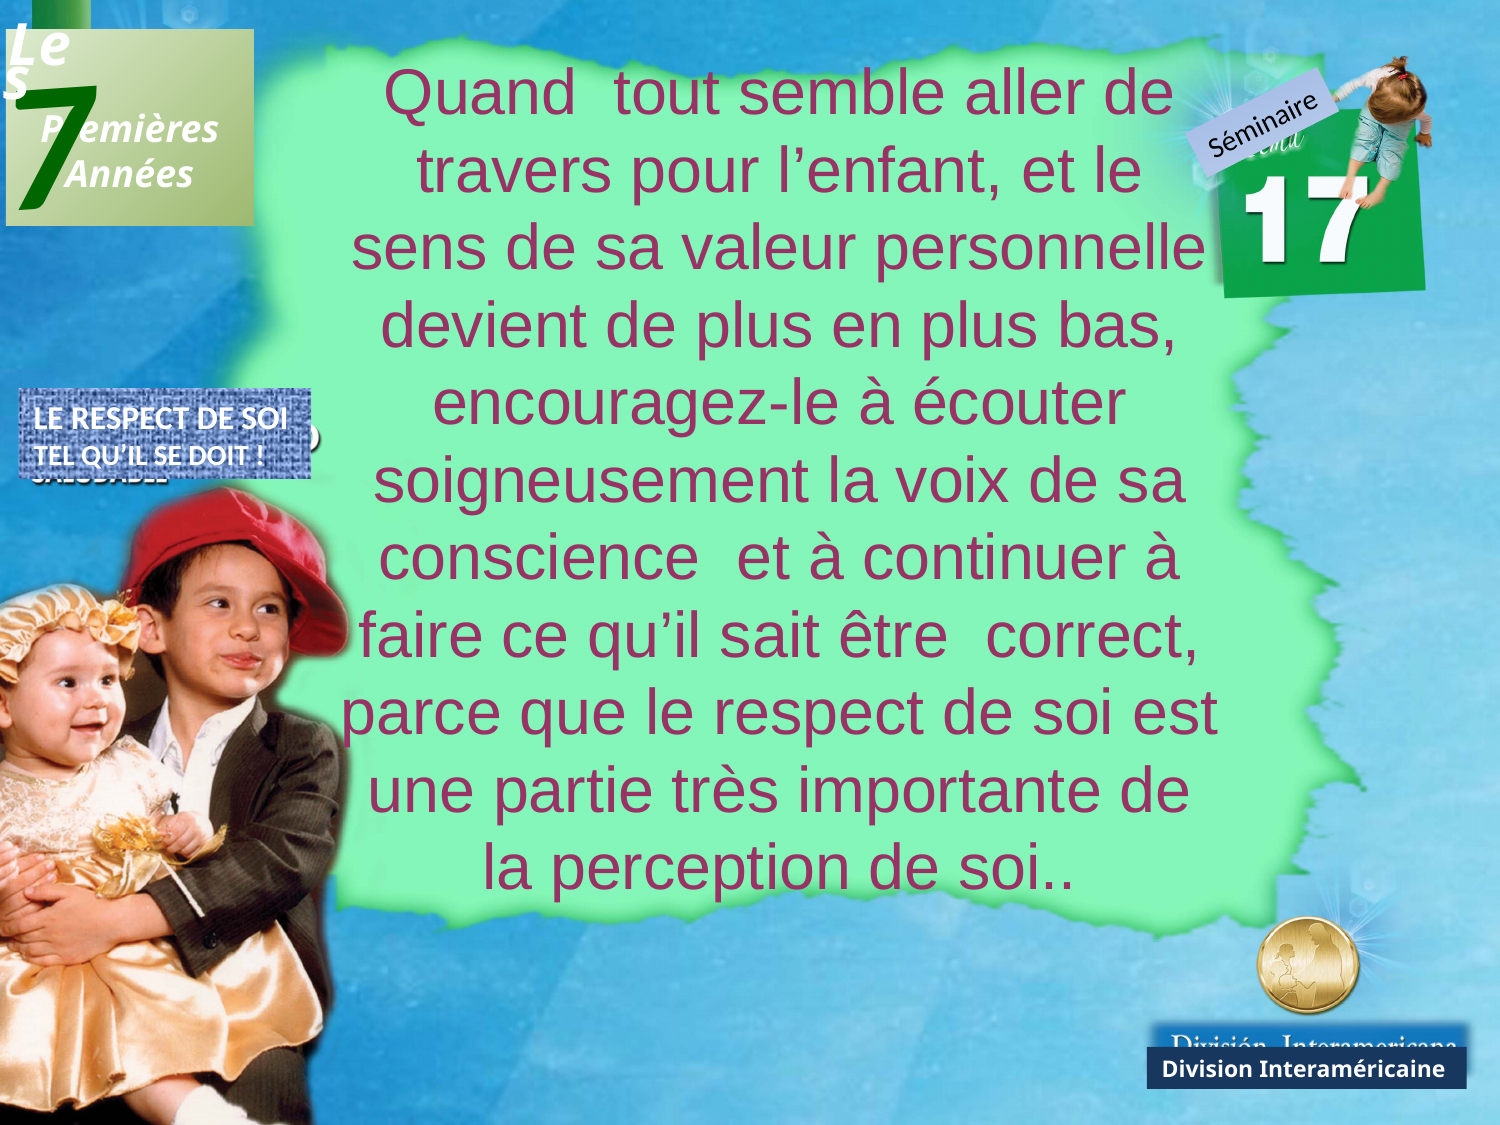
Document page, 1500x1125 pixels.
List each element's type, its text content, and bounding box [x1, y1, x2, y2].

text_box Division Interaméricaine [1146, 1046, 1467, 1089]
text_box Quand tout semble aller de travers pour l’enfant, et le sens de sa valeur personnelle devient de plus en plus bas, encouragez-le à écouter soigneusement la voix de sa conscience et à continuer à faire ce qu’il sait être correct, parce que le respect de soi est une partie très importante de la perception de soi.. [324, 42, 1235, 910]
picture [0, 0, 1500, 1125]
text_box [0, 17, 255, 256]
text_box Séminaire [1184, 66, 1340, 178]
text_box LE RESPECT DE SOI TEL QU’IL SE DOIT ! [18, 388, 312, 479]
